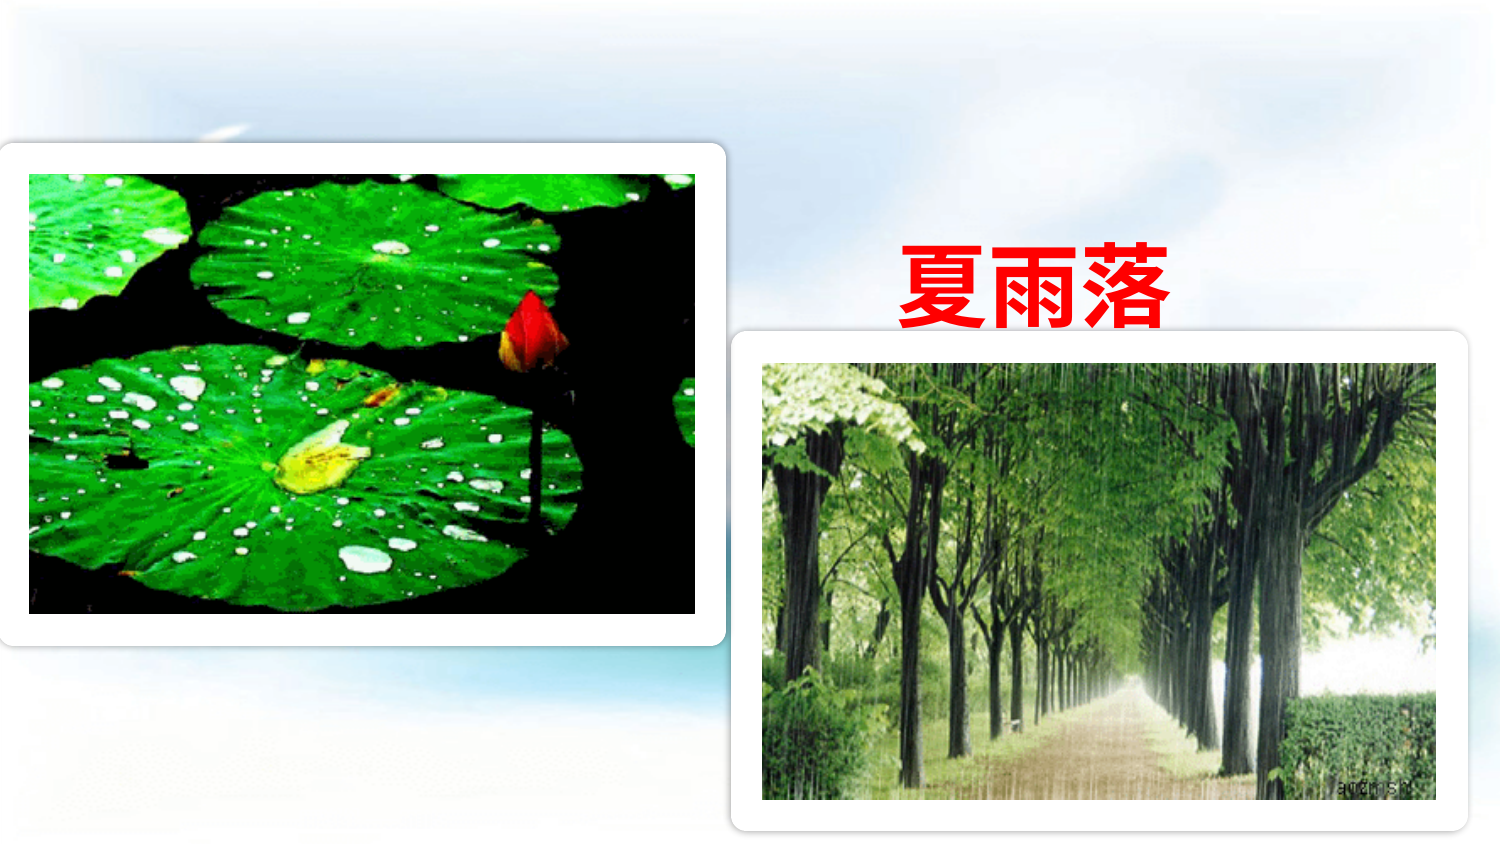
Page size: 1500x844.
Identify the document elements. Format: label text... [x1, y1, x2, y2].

text_box 夏雨落 [881, 221, 1187, 346]
picture [0, 0, 1500, 844]
picture [29, 173, 696, 615]
